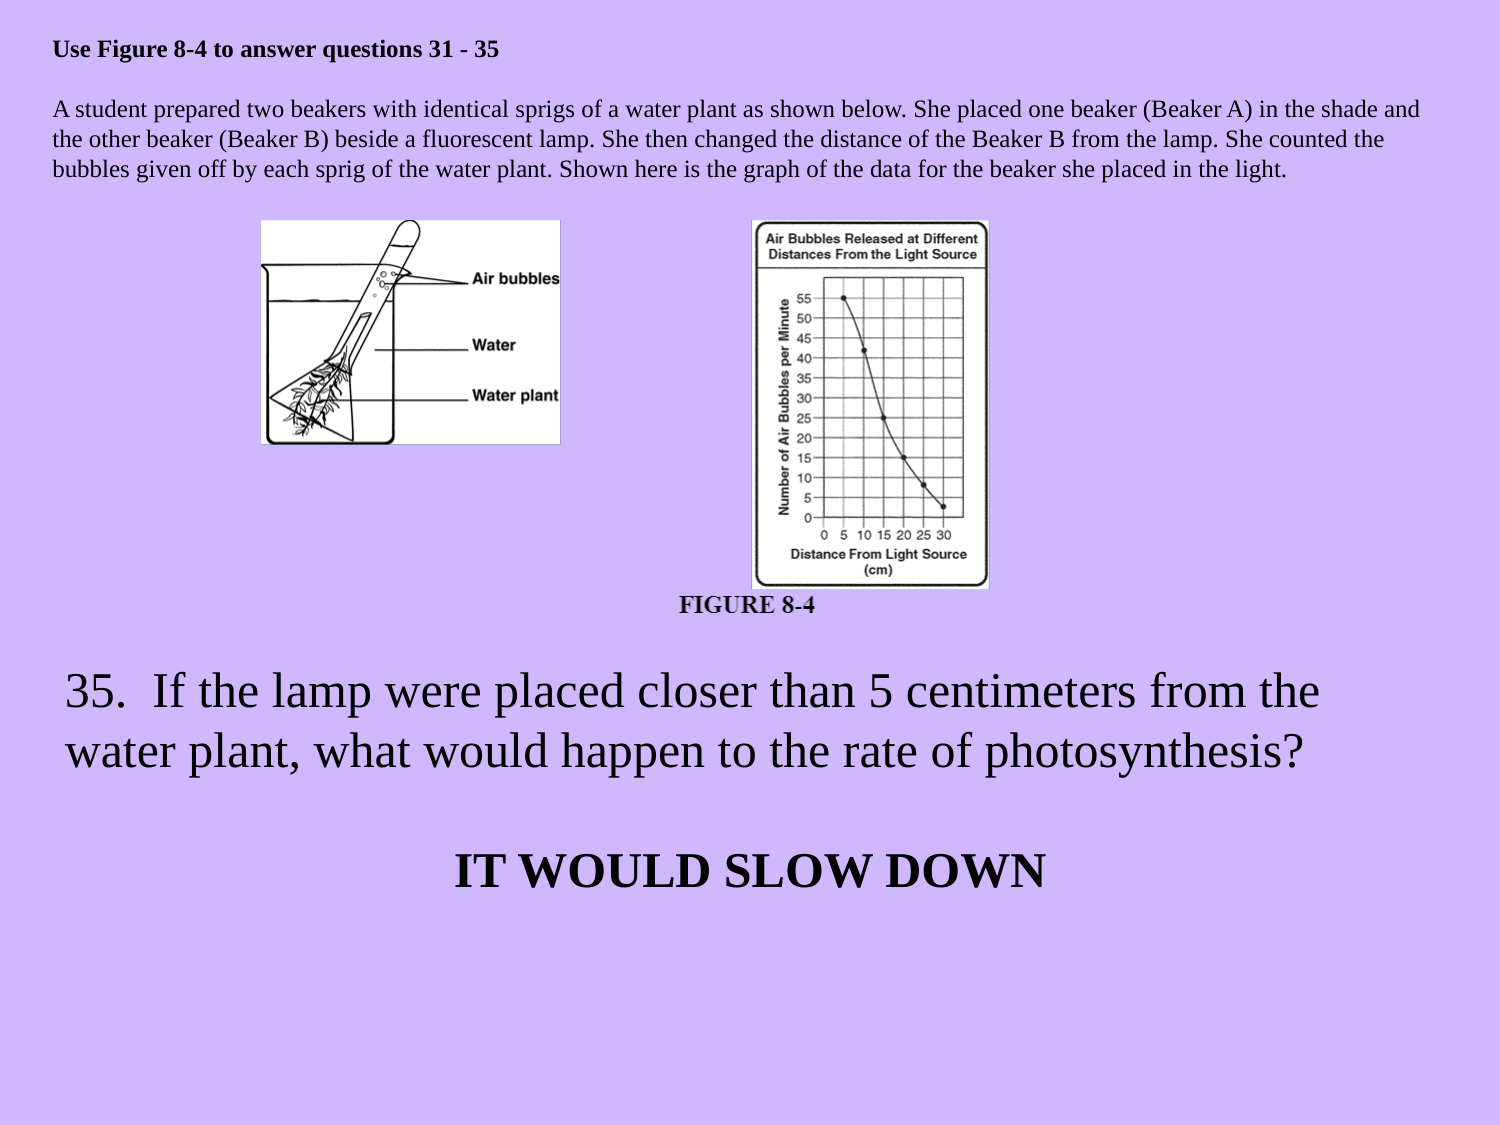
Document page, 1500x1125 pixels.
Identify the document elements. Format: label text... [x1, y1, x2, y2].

text_box Use Figure 8-4 to answer questions 31 - 35 A student prepared two beakers with identical sprigs of a water plant as shown below. She placed one beaker (Beaker A) in the shade and the other beaker (Beaker B) beside a fluorescent lamp. She then changed the distance of the Beaker B from the lamp. She counted the bubbles given off by each sprig of the water plant. Shown here is the graph of the data for the beaker she placed in the light. [37, 24, 1463, 190]
text_box 35. If the lamp were placed closer than 5 centimeters from the water plant, what would happen to the rate of photosynthesis? IT WOULD SLOW DOWN [50, 649, 1450, 905]
picture [249, 191, 1249, 620]
